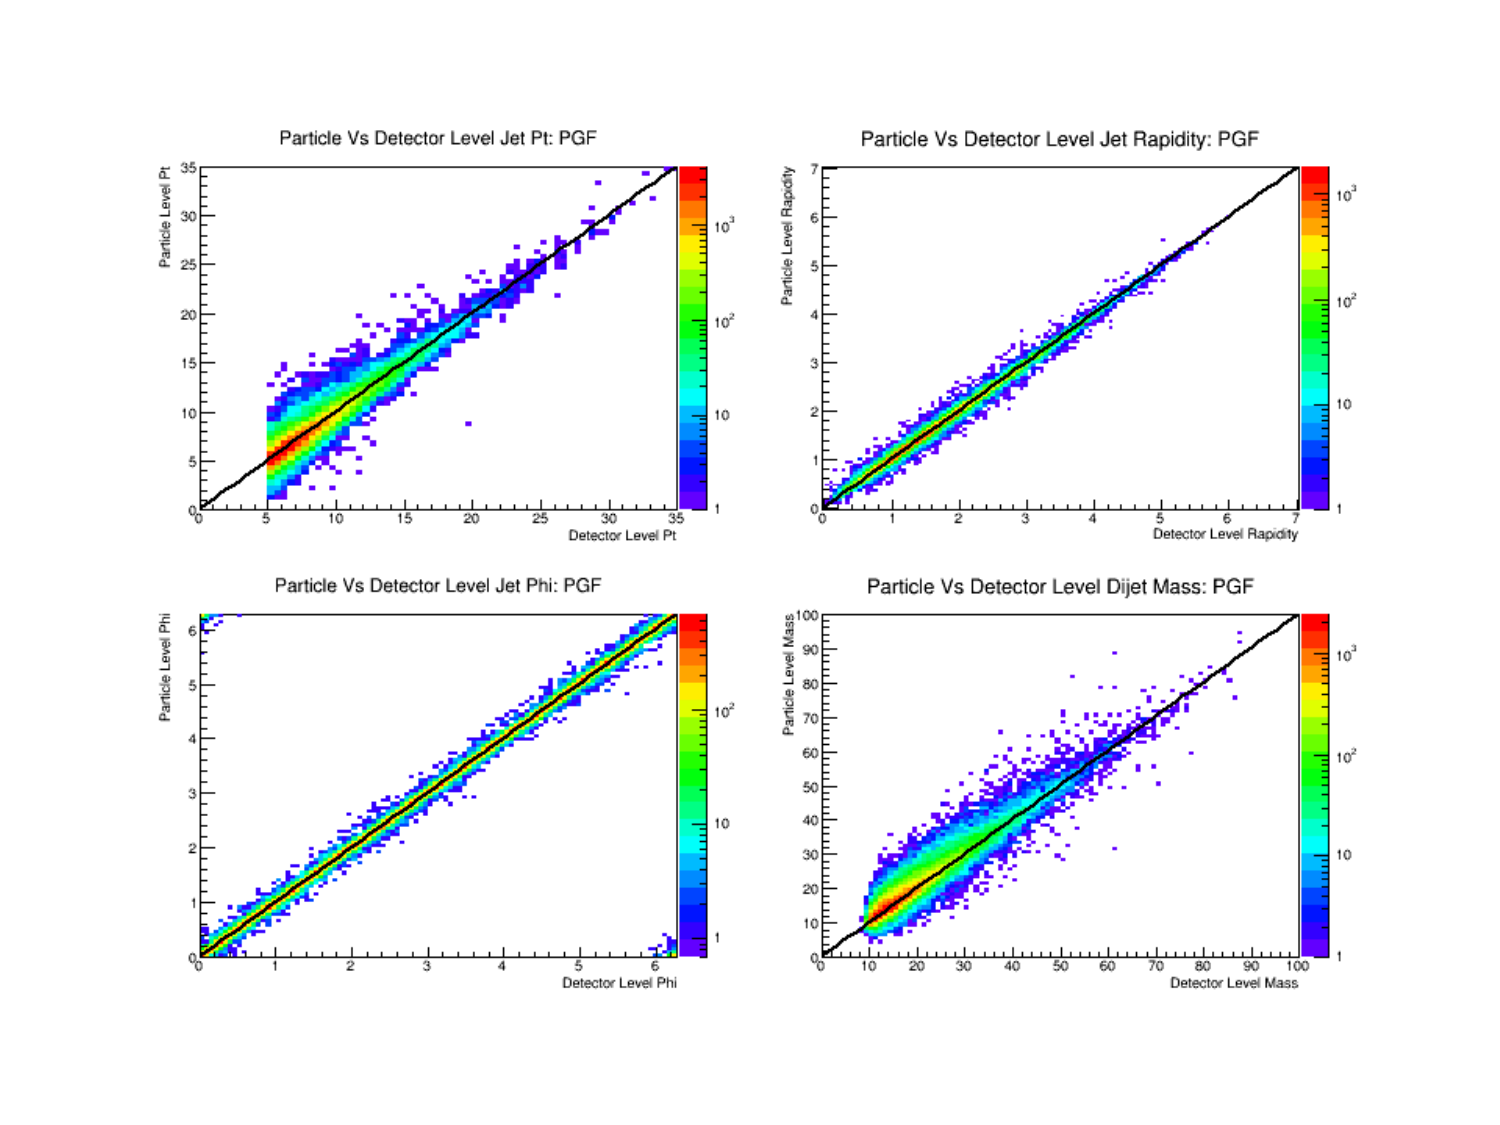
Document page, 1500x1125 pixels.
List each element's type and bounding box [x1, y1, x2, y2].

picture [128, 115, 1372, 1010]
